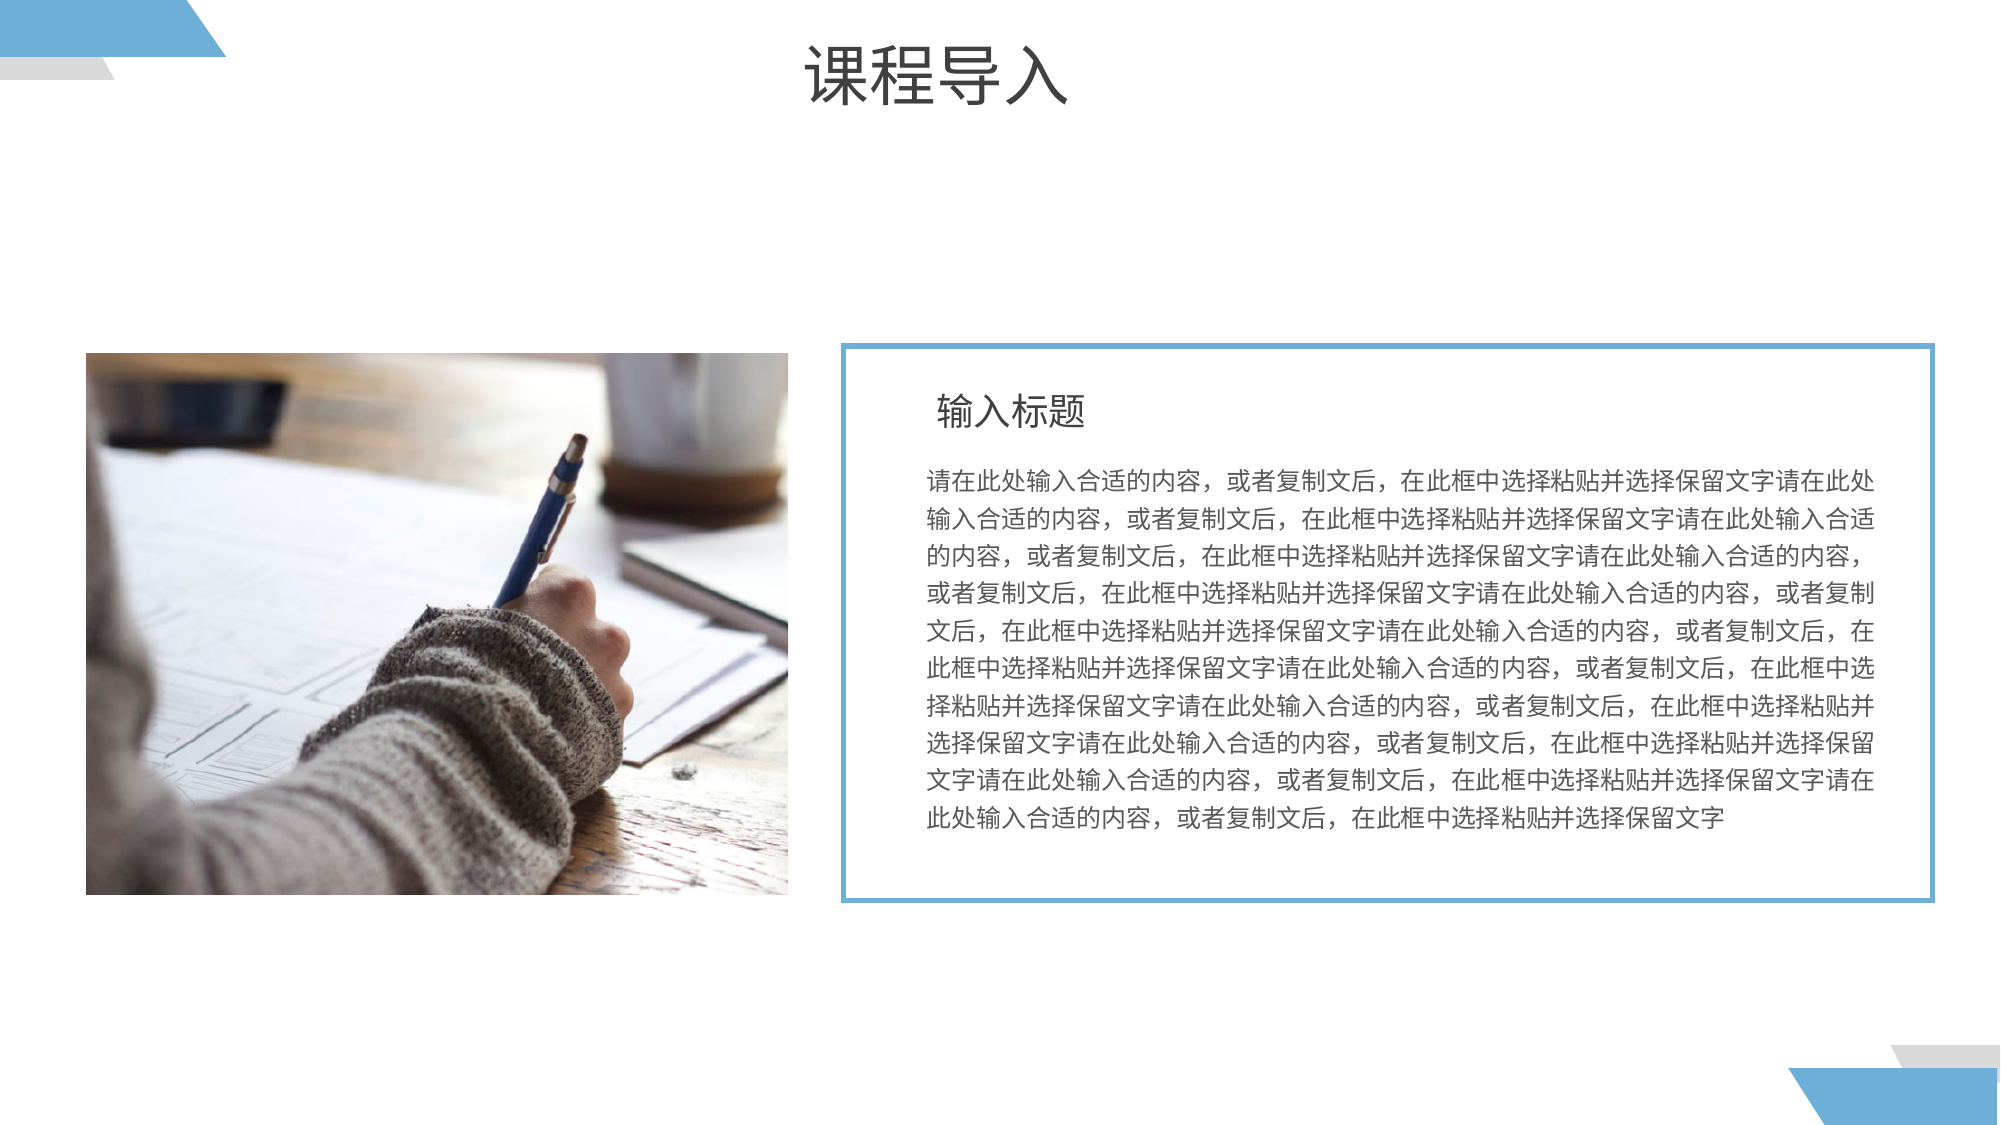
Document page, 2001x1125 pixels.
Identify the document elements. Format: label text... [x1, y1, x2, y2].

text_box [843, 345, 1933, 902]
picture [81, 353, 789, 895]
text_box 课程导入 [788, 26, 1212, 122]
